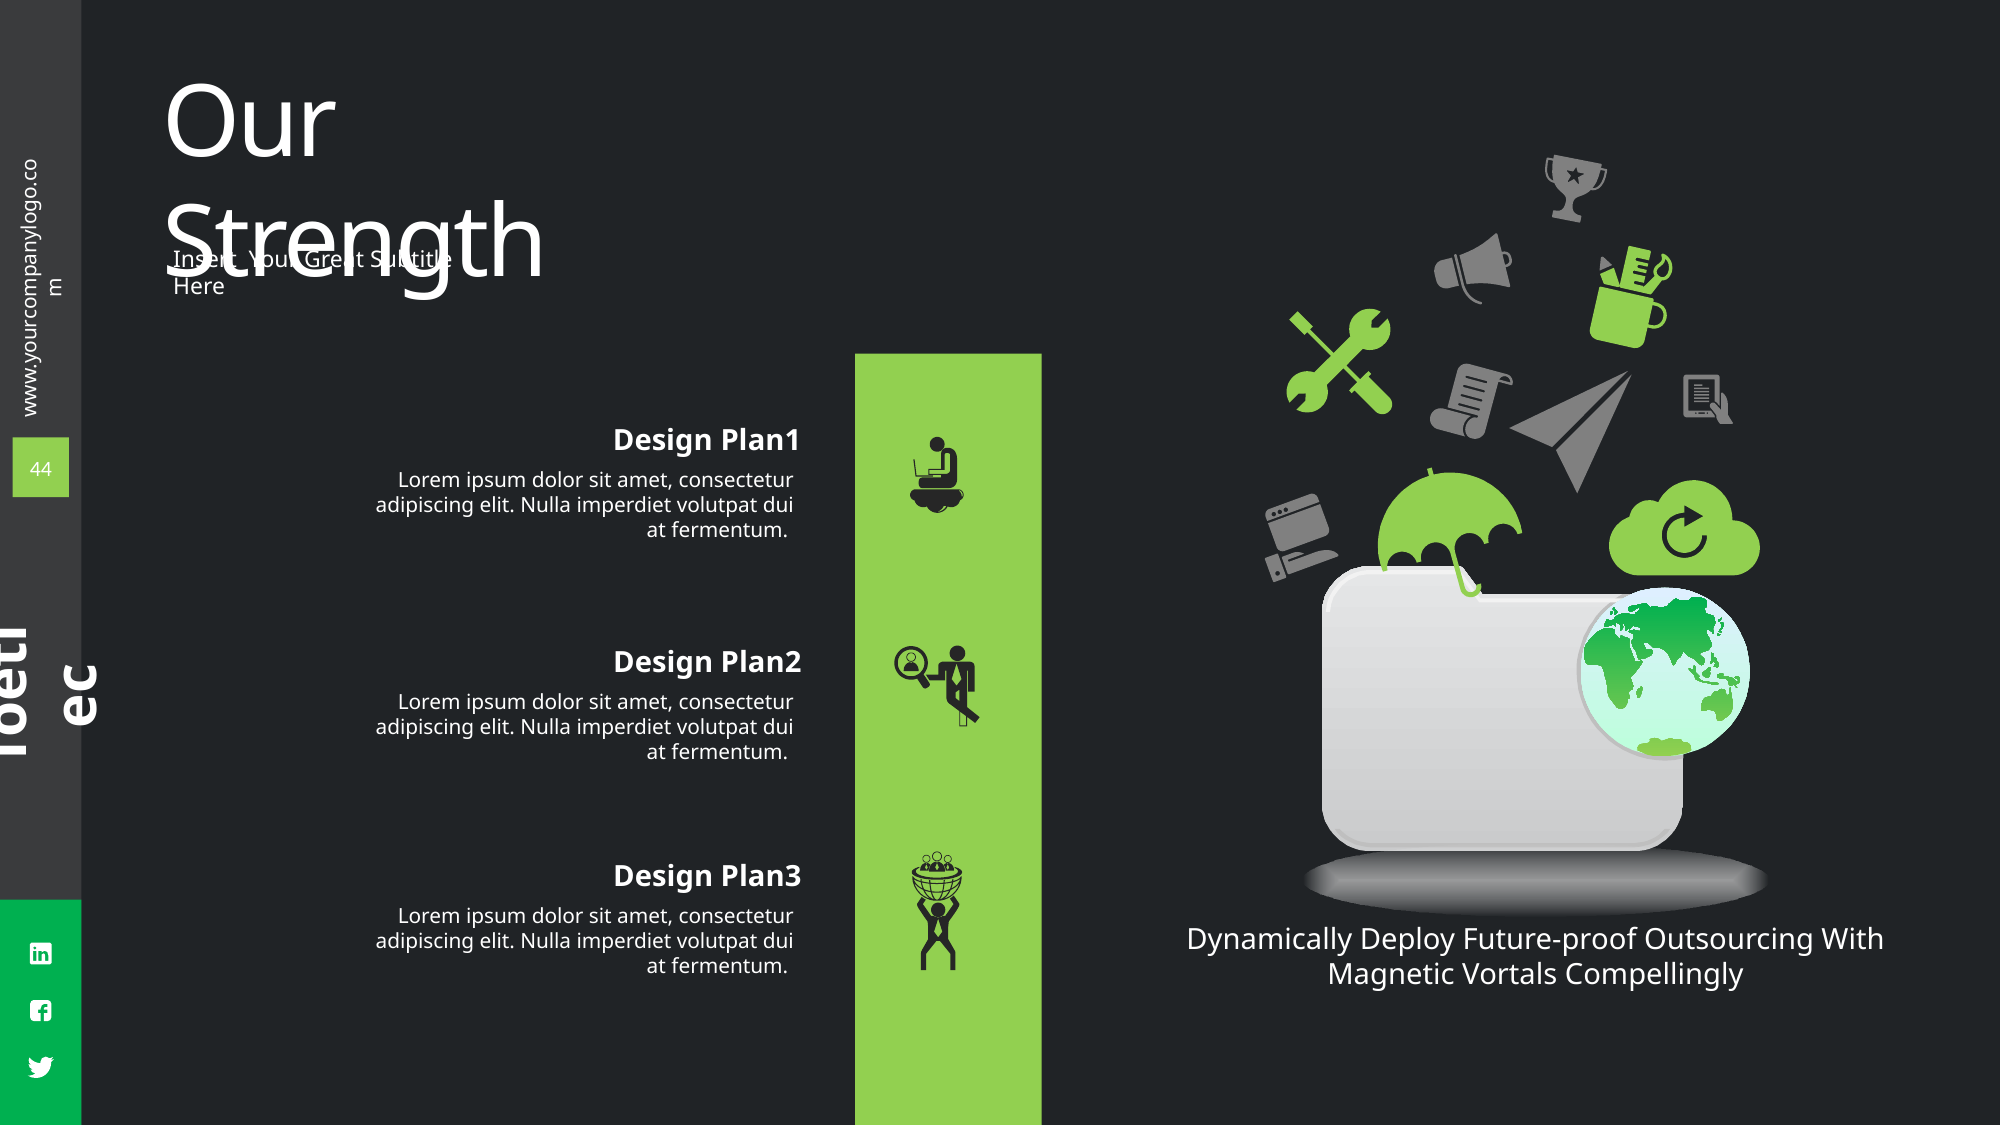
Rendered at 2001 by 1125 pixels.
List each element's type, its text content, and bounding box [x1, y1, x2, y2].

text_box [1302, 565, 1769, 917]
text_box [894, 645, 980, 727]
text_box Lorem ipsum dolor sit amet, consectetur adipiscing elit. Nulla imperdiet volutpat dui at fermentum. [359, 681, 809, 772]
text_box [911, 851, 963, 971]
text_box Design Plan2 [598, 635, 817, 686]
text_box Lorem ipsum dolor sit amet, consectetur adipiscing elit. Nulla imperdiet volutpat dui at fermentum. [359, 895, 809, 986]
slide_number 44 [12, 437, 69, 498]
text_box Design Plan1 [598, 414, 817, 464]
text_box Lorem ipsum dolor sit amet, consectetur adipiscing elit. Nulla imperdiet volutpat dui at fermentum. [359, 459, 809, 550]
text_box [854, 353, 1043, 1125]
text_box Our Strength [147, 116, 677, 236]
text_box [910, 436, 964, 513]
text_box Design Plan3 [598, 849, 817, 900]
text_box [1259, 158, 1760, 602]
text_box Dynamically Deploy Future-proof Outsourcing With Magnetic Vortals Compellingly [1165, 884, 1906, 1027]
text_box Insert Your Great Subtitle Here [158, 237, 512, 307]
